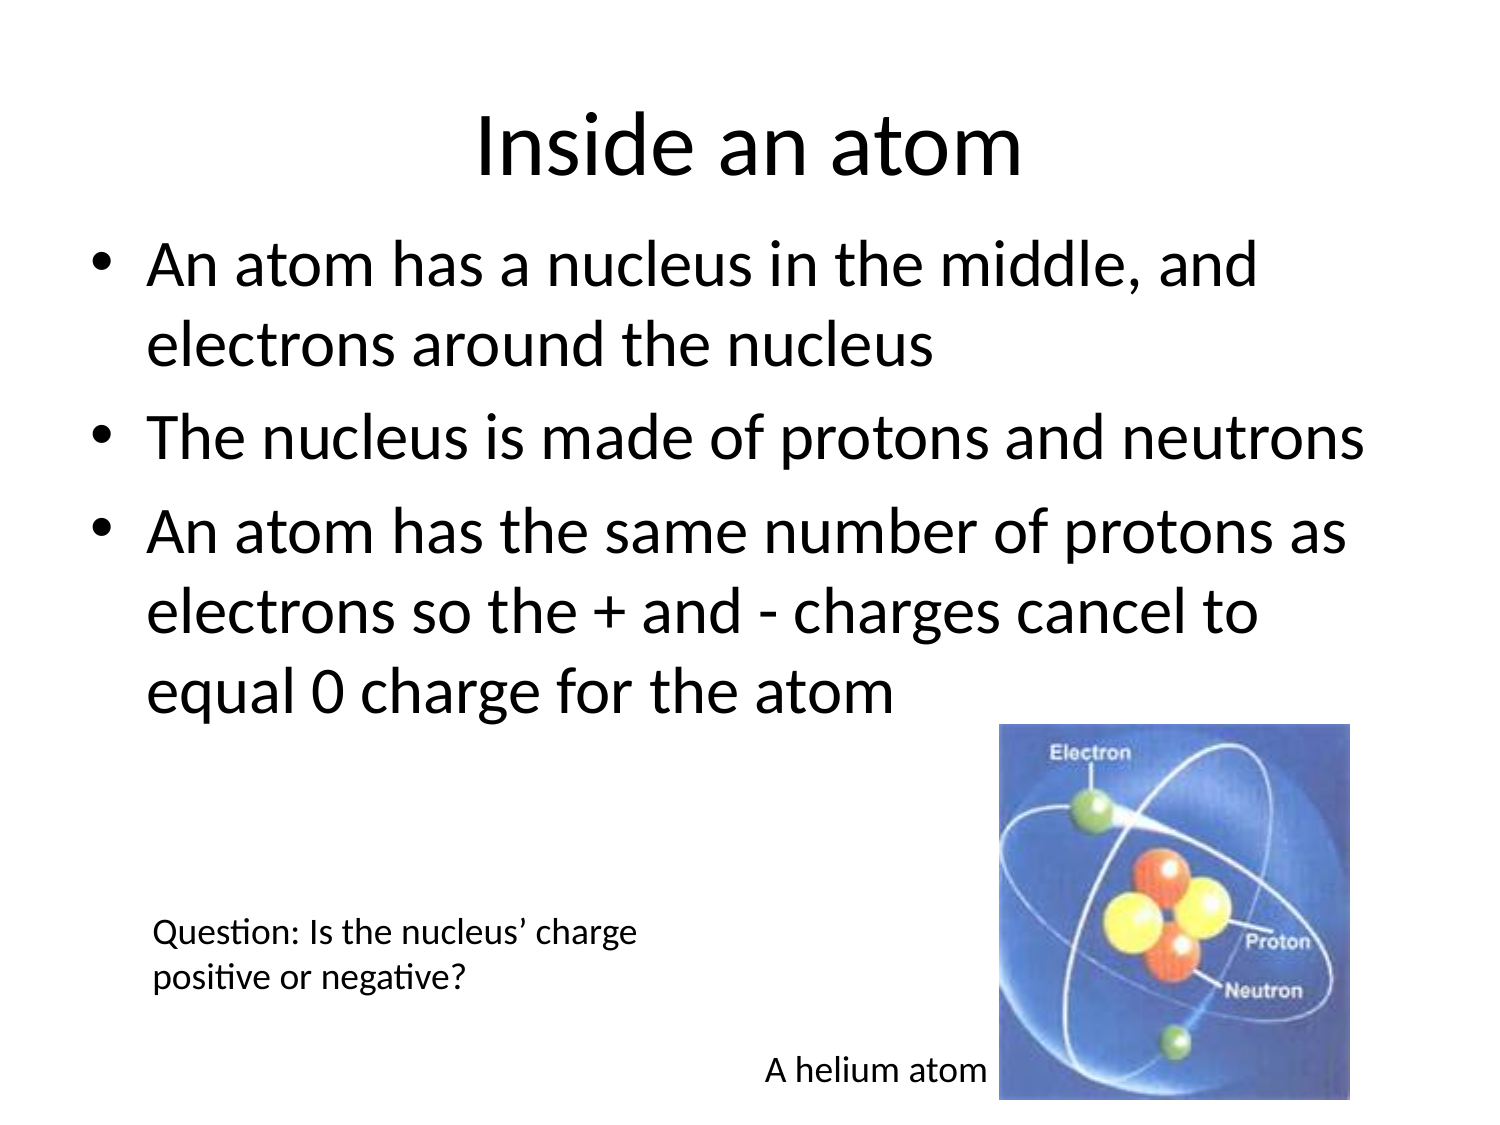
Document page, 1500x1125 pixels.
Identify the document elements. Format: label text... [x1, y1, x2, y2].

text_box A helium atom [750, 1037, 994, 1098]
text_box Question: Is the nucleus’ charge positive or negative? [137, 899, 688, 1005]
list An atom has a nucleus in the middle, and electrons around the nucleus The nucleus is made of protons and neutrons An atom has the same number of protons as electrons so the + and - charges cancel to equal 0 charge for the atom [75, 212, 1425, 955]
picture [999, 724, 1351, 1101]
title Inside an atom [75, 45, 1425, 212]
